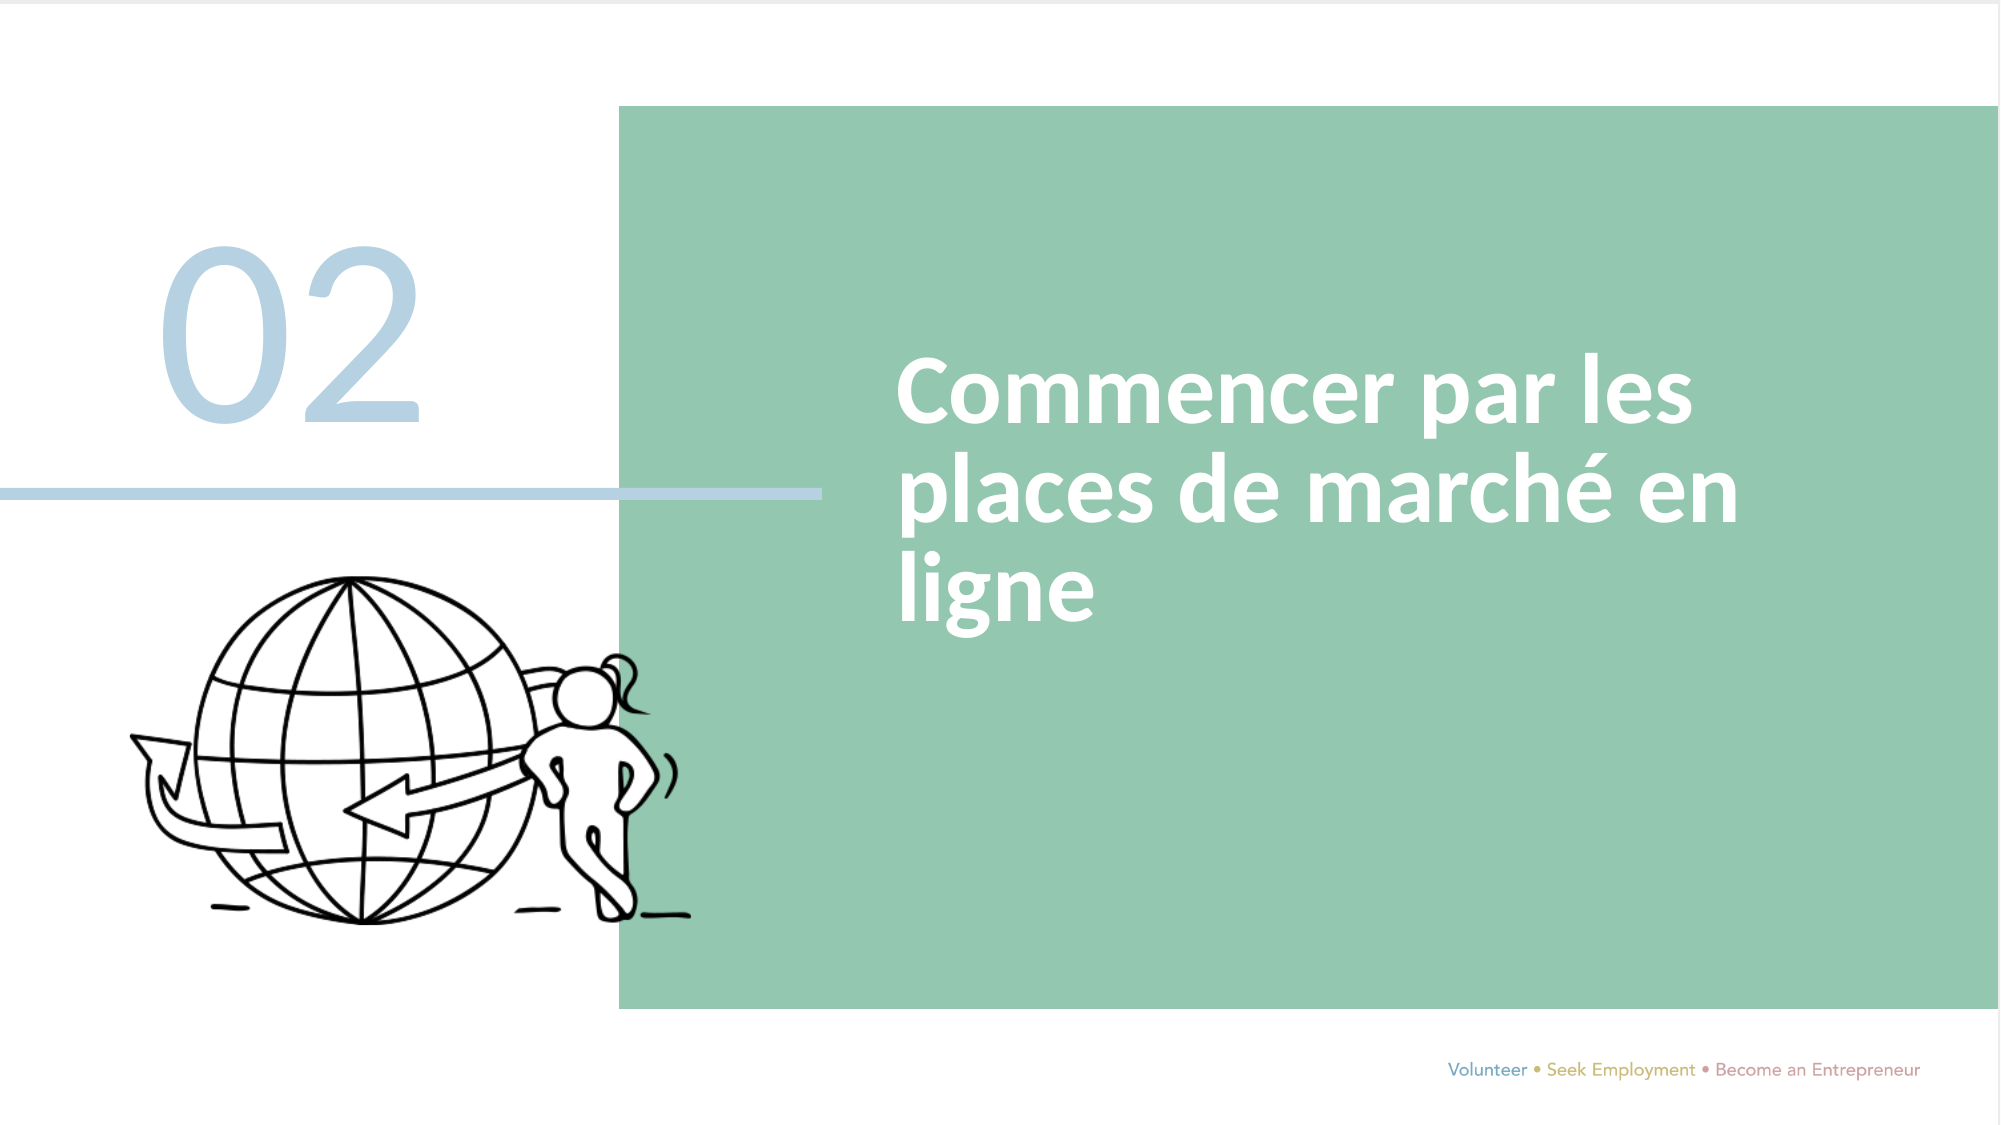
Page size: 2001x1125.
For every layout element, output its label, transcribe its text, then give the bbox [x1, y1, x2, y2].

list 02 [141, 180, 481, 277]
list Commencer par les places de marché en ligne [880, 336, 1797, 881]
picture [1418, 1046, 1971, 1103]
picture [98, 503, 754, 955]
